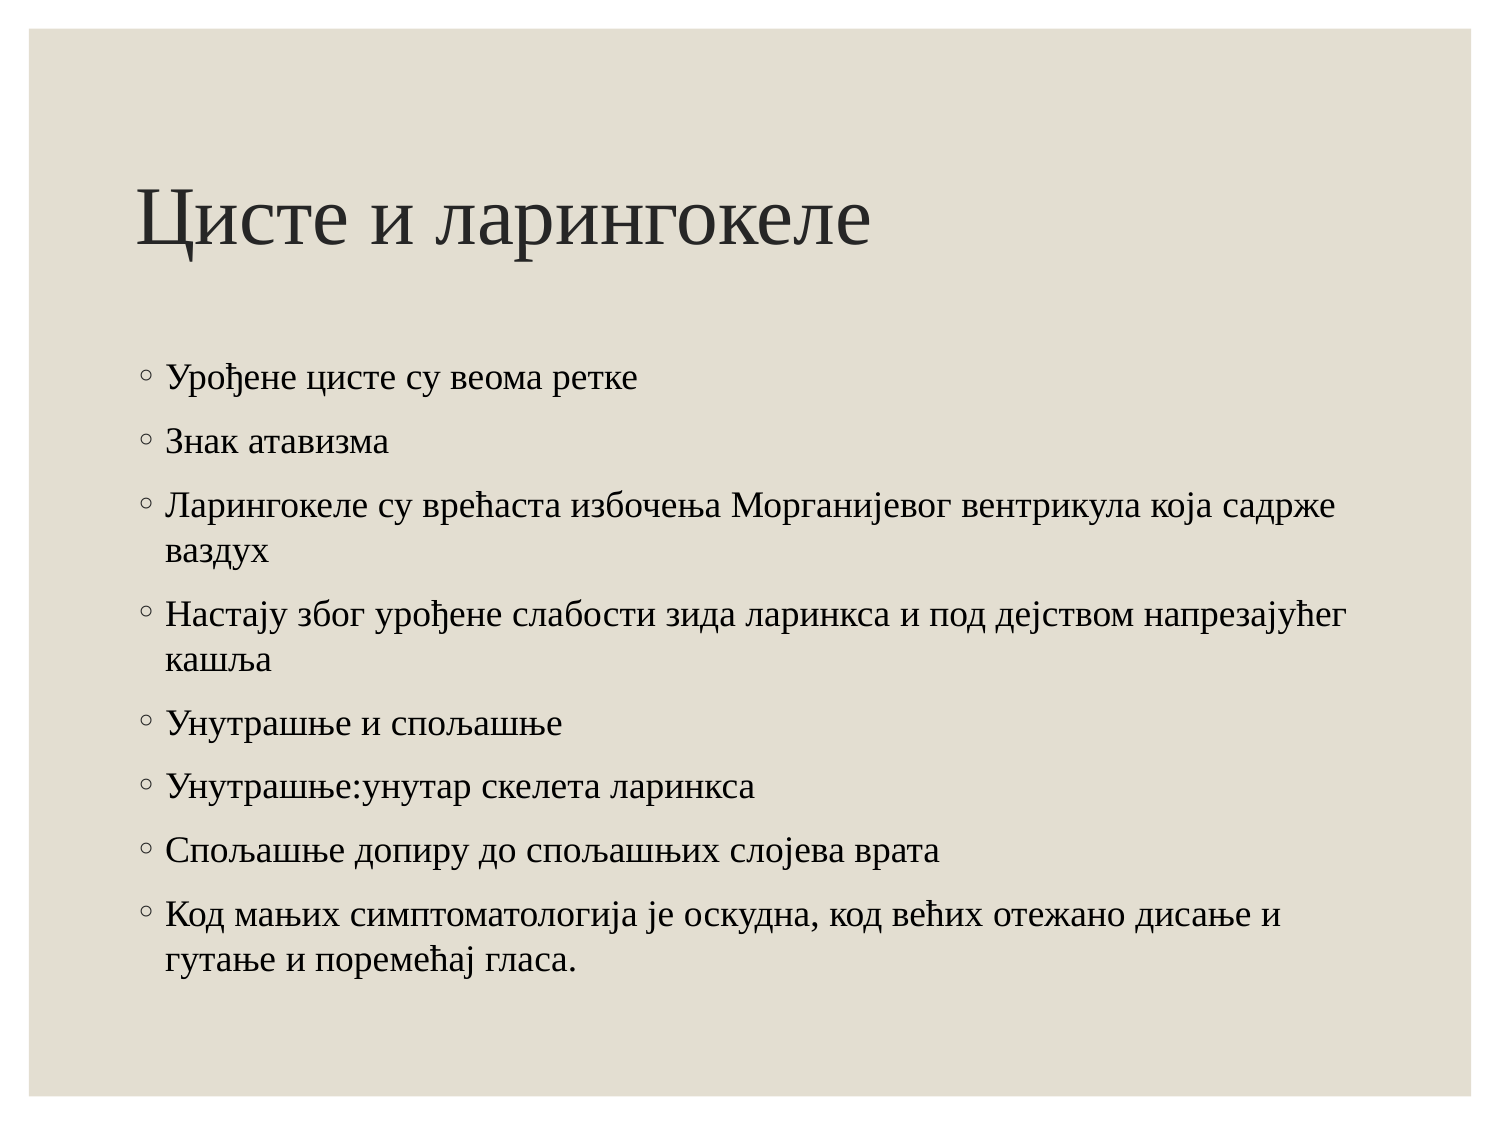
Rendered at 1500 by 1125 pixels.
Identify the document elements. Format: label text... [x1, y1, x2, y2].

list Урођене цисте су веома ретке Знак атавизма Ларингокеле су врећаста избочења Морганијевог вентрикула која садрже ваздух Настају због урођене слабости зида ларинкса и под дејством напрезајућег кашља Унутрашње и спољашње Унутрашње:унутар скелета ларинкса Спољашње допиру до спољашњих слојева врата Код мањих симптоматологија је оскудна, код већих отежано дисање и гутање и поремећај гласа. [120, 345, 1380, 990]
title Цисте и ларингокеле [120, 105, 1380, 331]
